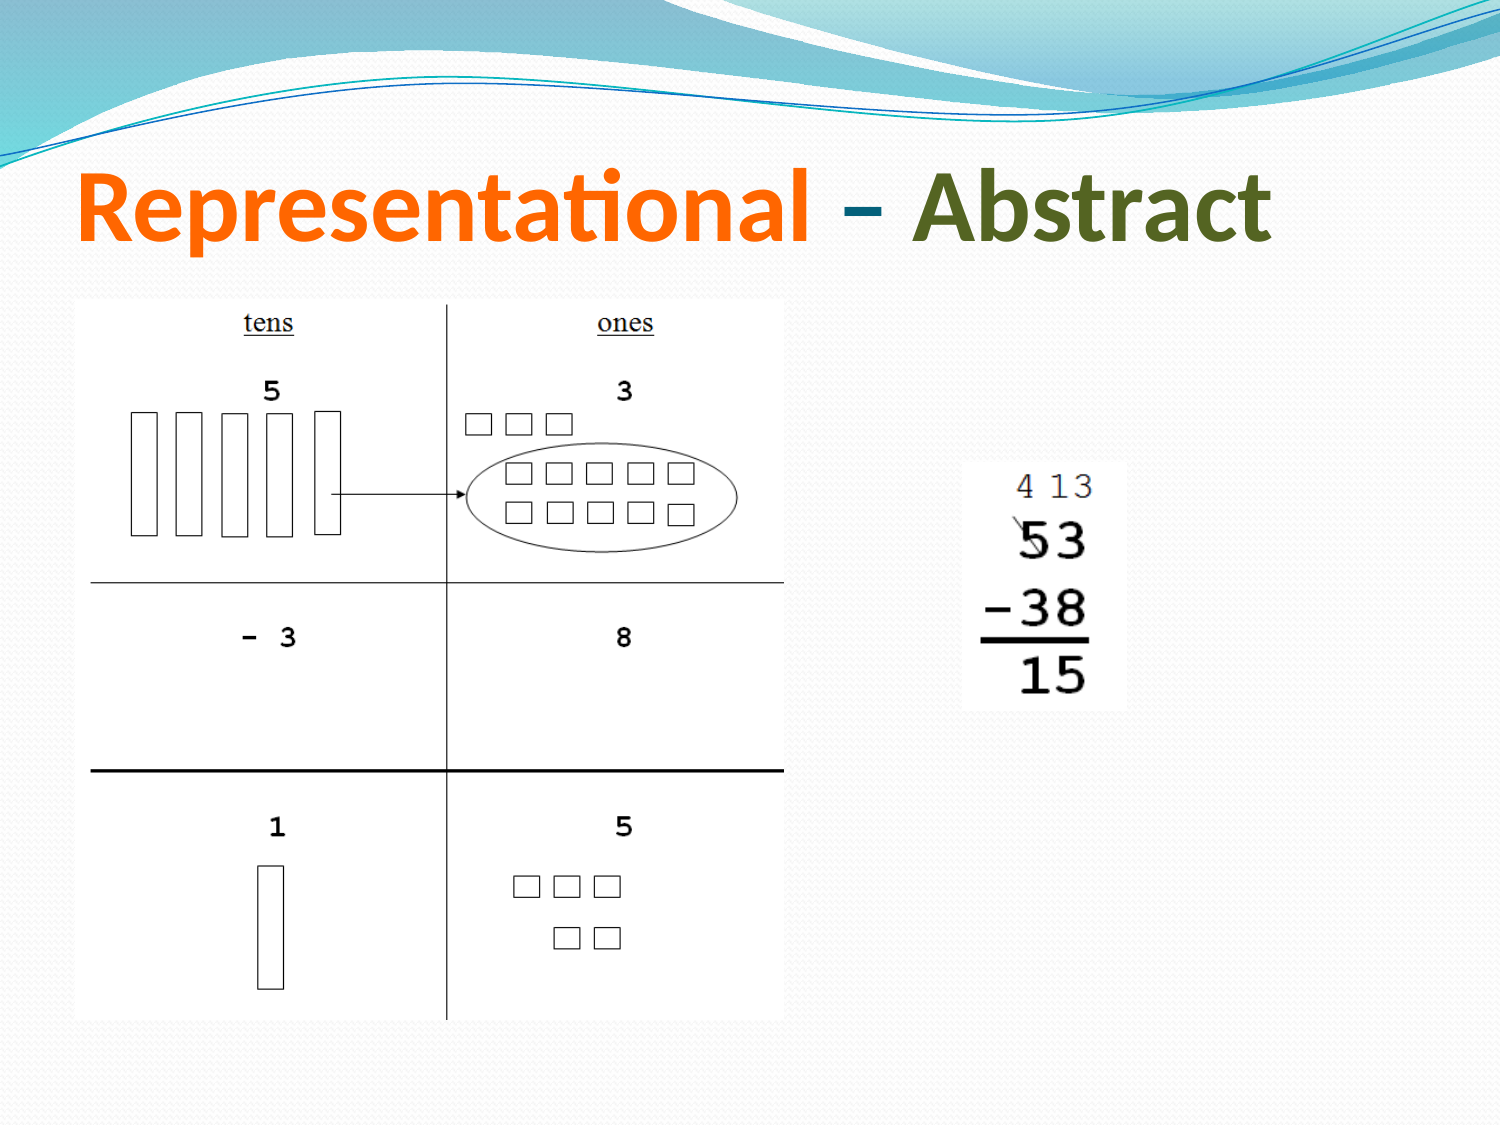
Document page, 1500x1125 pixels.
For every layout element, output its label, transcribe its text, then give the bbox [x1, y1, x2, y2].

title Representational – Abstract [75, 115, 1425, 263]
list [74, 299, 785, 1021]
picture [962, 462, 1127, 712]
